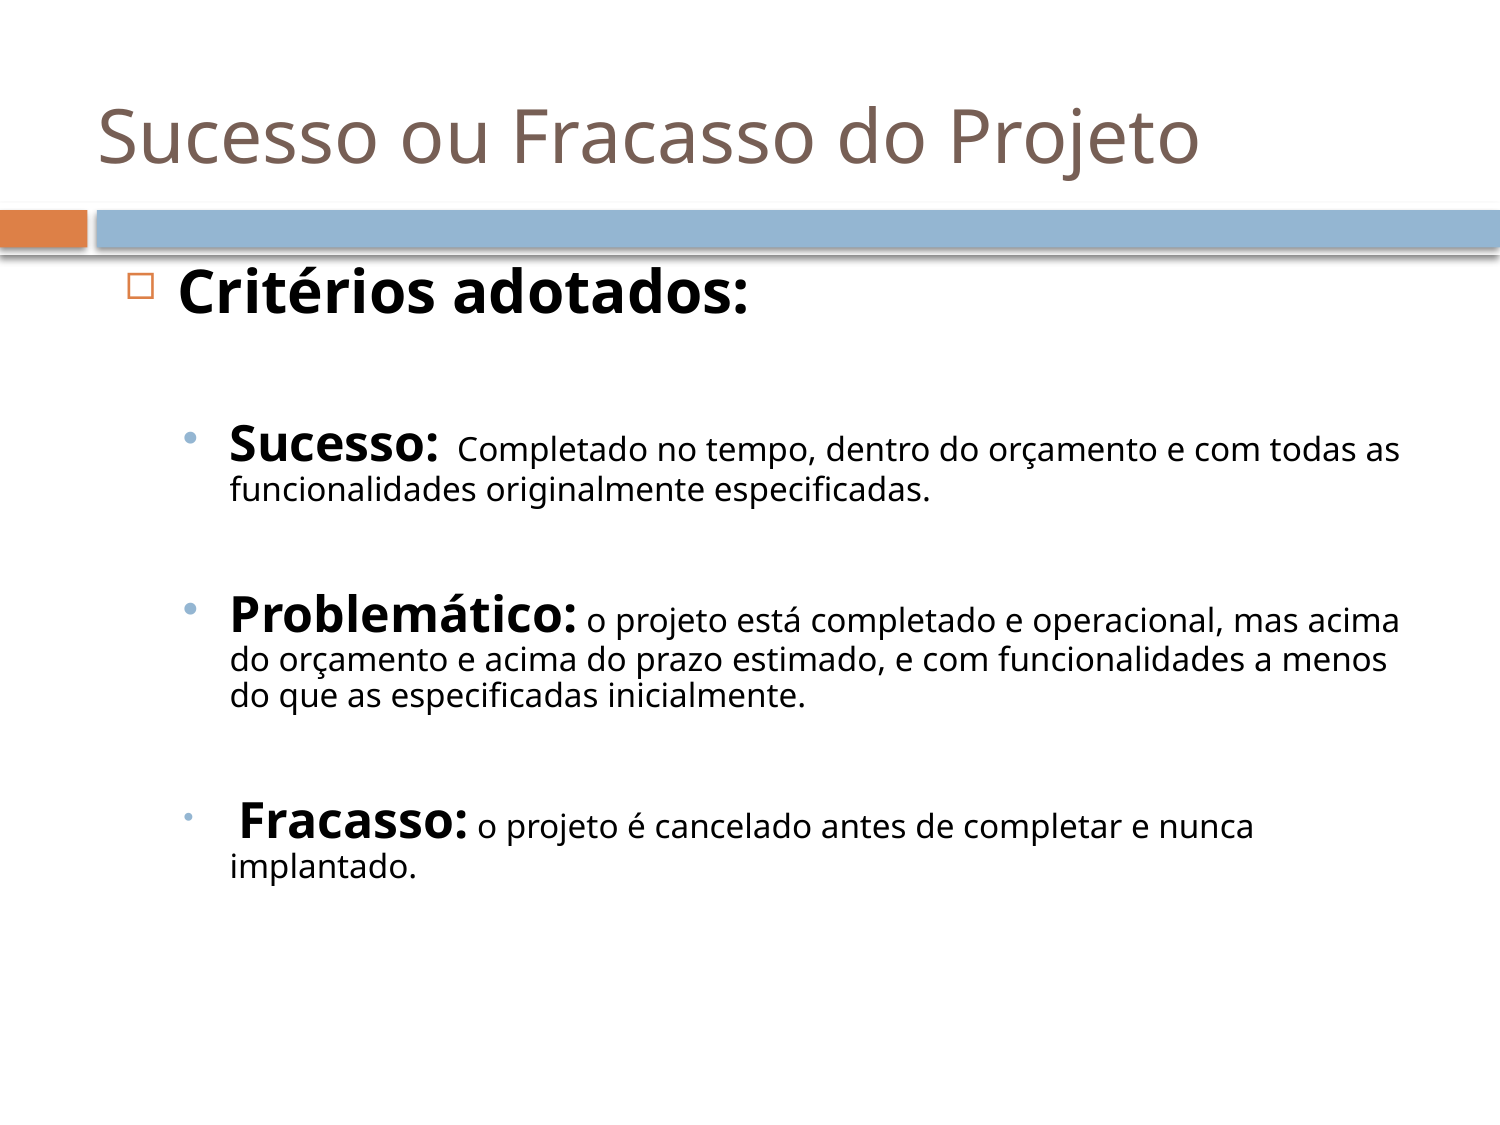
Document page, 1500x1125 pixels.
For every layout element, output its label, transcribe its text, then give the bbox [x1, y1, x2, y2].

title Sucesso ou Fracasso do Projeto [62, 43, 1438, 225]
list Critérios adotados: Sucesso: Completado no tempo, dentro do orçamento e com todas as funcionalidades originalmente especificadas. Problemático: o projeto está completado e operacional, mas acima do orçamento e acima do prazo estimado, e com funcionalidades a menos do que as especificadas inicialmente. Fracasso: o projeto é cancelado antes de completar e nunca implantado. [109, 254, 1426, 919]
